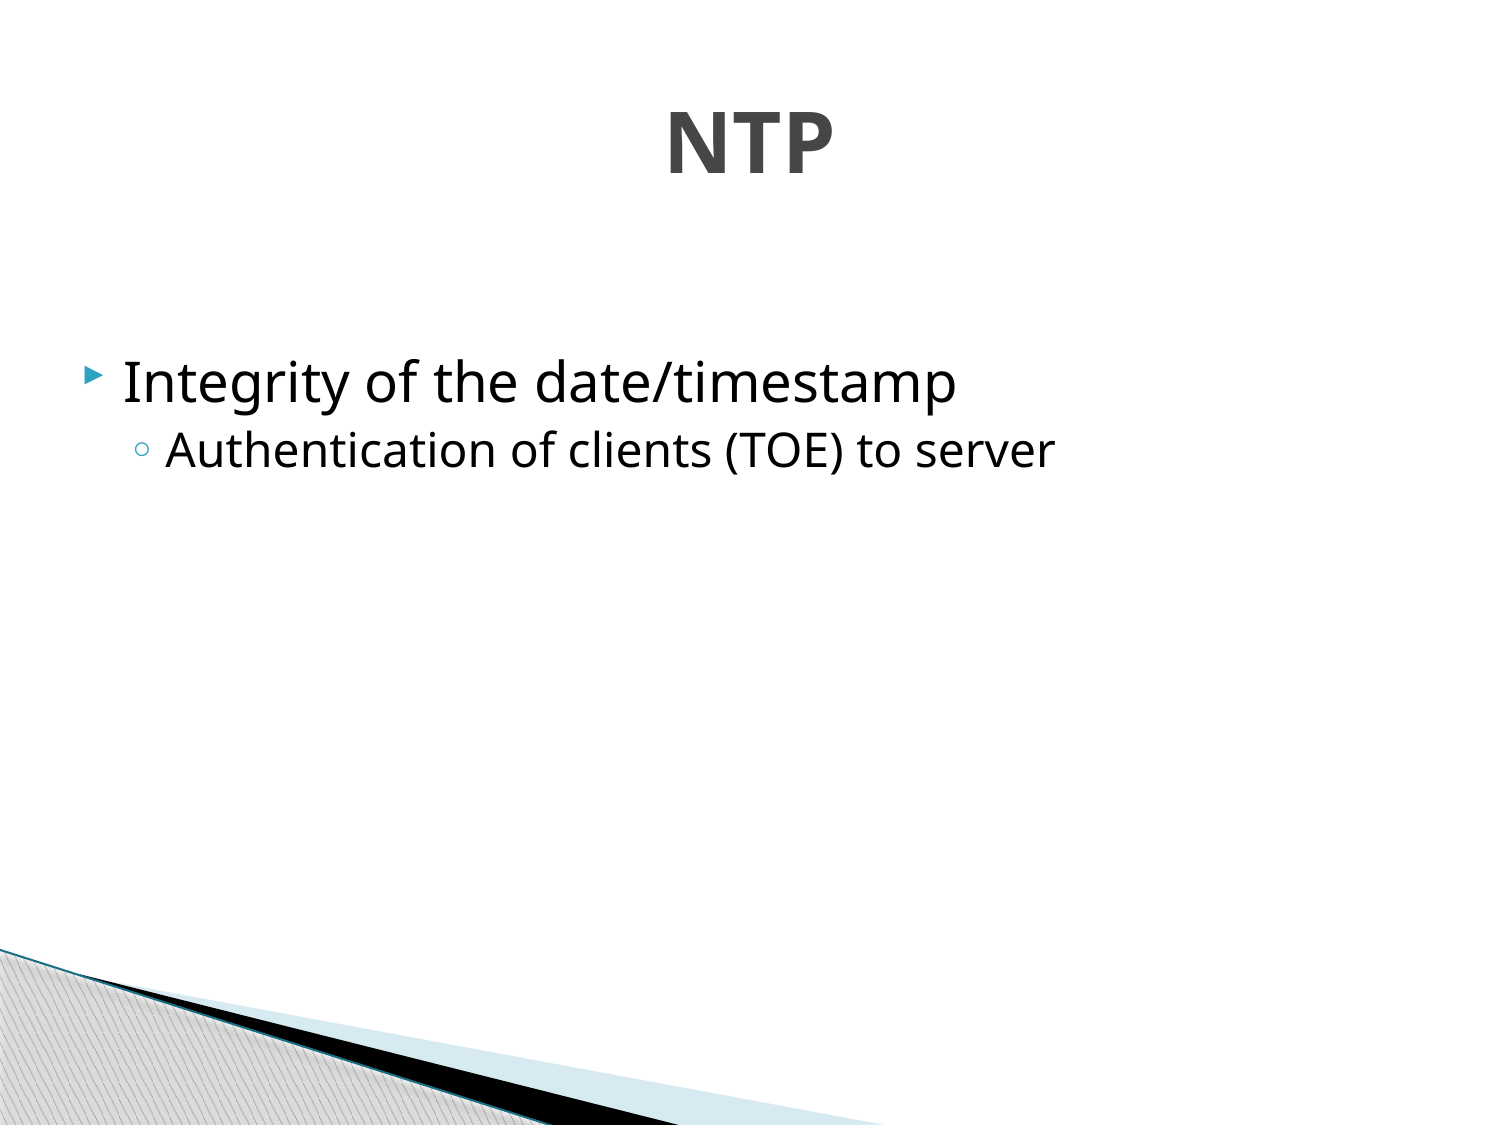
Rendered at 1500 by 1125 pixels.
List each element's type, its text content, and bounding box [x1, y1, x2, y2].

title NTP [75, 45, 1425, 233]
list Integrity of the date/timestamp Authentication of clients (TOE) to server [48, 262, 1452, 960]
